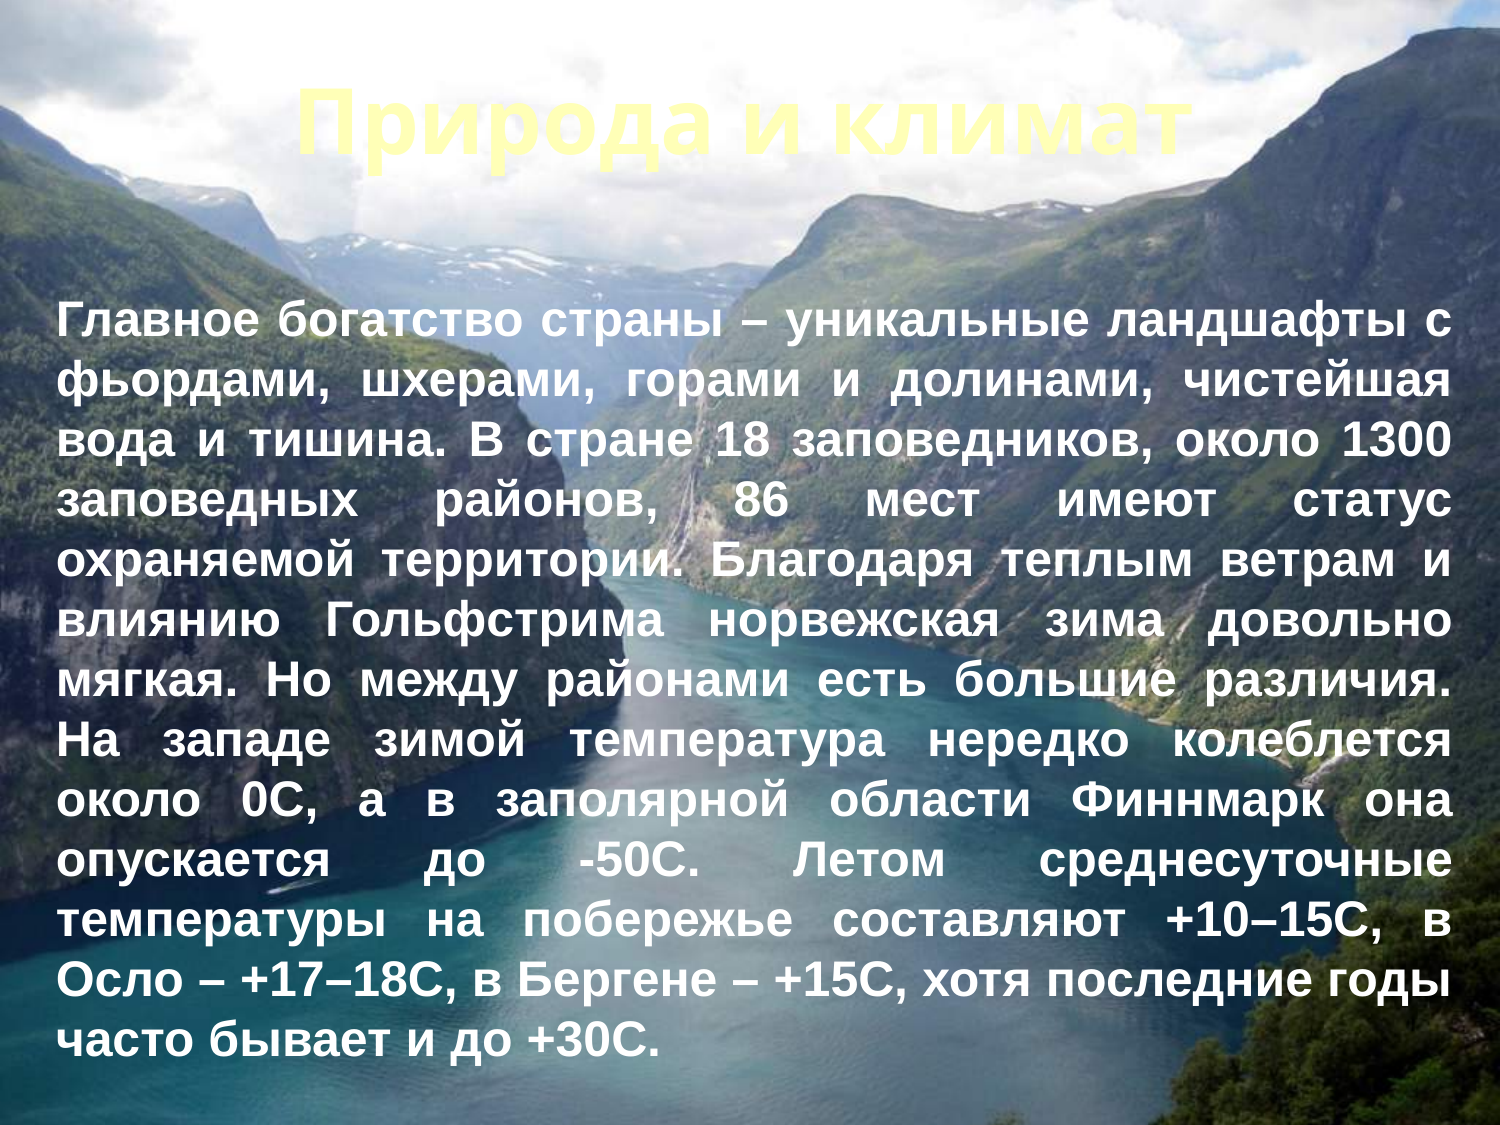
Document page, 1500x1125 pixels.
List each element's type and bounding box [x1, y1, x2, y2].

list [0, 0, 1500, 1125]
